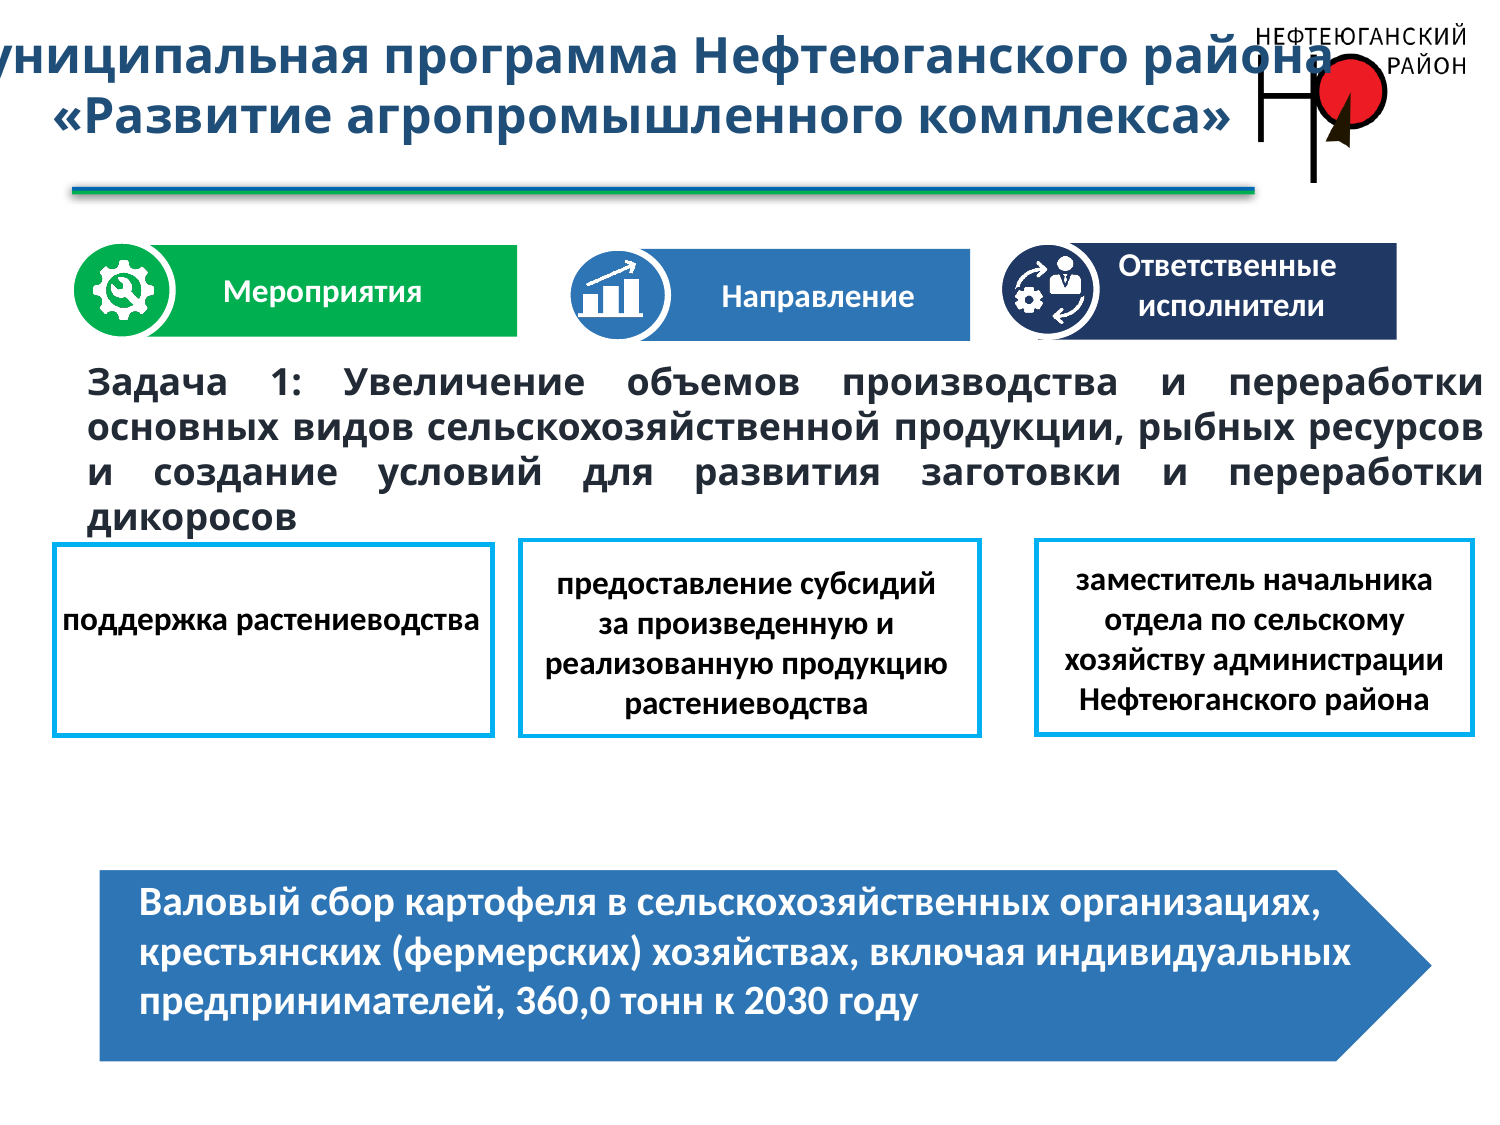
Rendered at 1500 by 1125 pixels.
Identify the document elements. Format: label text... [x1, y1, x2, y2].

text_box предоставление субсидий за произведенную и реализованную продукцию растениеводства [525, 553, 969, 729]
text_box [54, 644, 493, 737]
text_box Муниципальная программа Нефтеюганского района «Развитие агропромышленного комплекса» [0, 16, 1363, 152]
text_box [54, 544, 493, 589]
picture [93, 260, 154, 320]
picture [1012, 256, 1087, 324]
text_box [634, 248, 971, 342]
text_box [1087, 259, 1098, 320]
text_box [142, 244, 518, 338]
text_box Задача 1: Увеличение объемов производства и переработки основных видов сельскохозяйственной продукции, рыбных ресурсов и создание условий для развития заготовки и переработки дикоросов [72, 350, 1500, 546]
picture [1257, 23, 1465, 183]
text_box [566, 246, 669, 344]
text_box поддержка растениеводства [46, 589, 497, 644]
text_box Мероприятия [207, 262, 438, 317]
text_box [1037, 242, 1398, 341]
text_box заместитель начальника отдела по сельскому хозяйству администрации Нефтеюганского района [1036, 539, 1474, 736]
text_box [72, 186, 1255, 195]
picture [578, 256, 643, 320]
text_box [520, 546, 980, 737]
text_box [997, 240, 1085, 338]
text_box [69, 239, 174, 341]
text_box Валовый сбор картофеля в сельскохозяйственных организациях, крестьянских (фермерских) хозяйствах, включая индивидуальных предпринимателей, 360,0 тонн к 2030 году [123, 919, 1359, 978]
text_box Направление [706, 266, 931, 322]
text_box Ответственные исполнители [1103, 235, 1360, 331]
text_box [96, 866, 1437, 1065]
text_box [514, 603, 949, 664]
